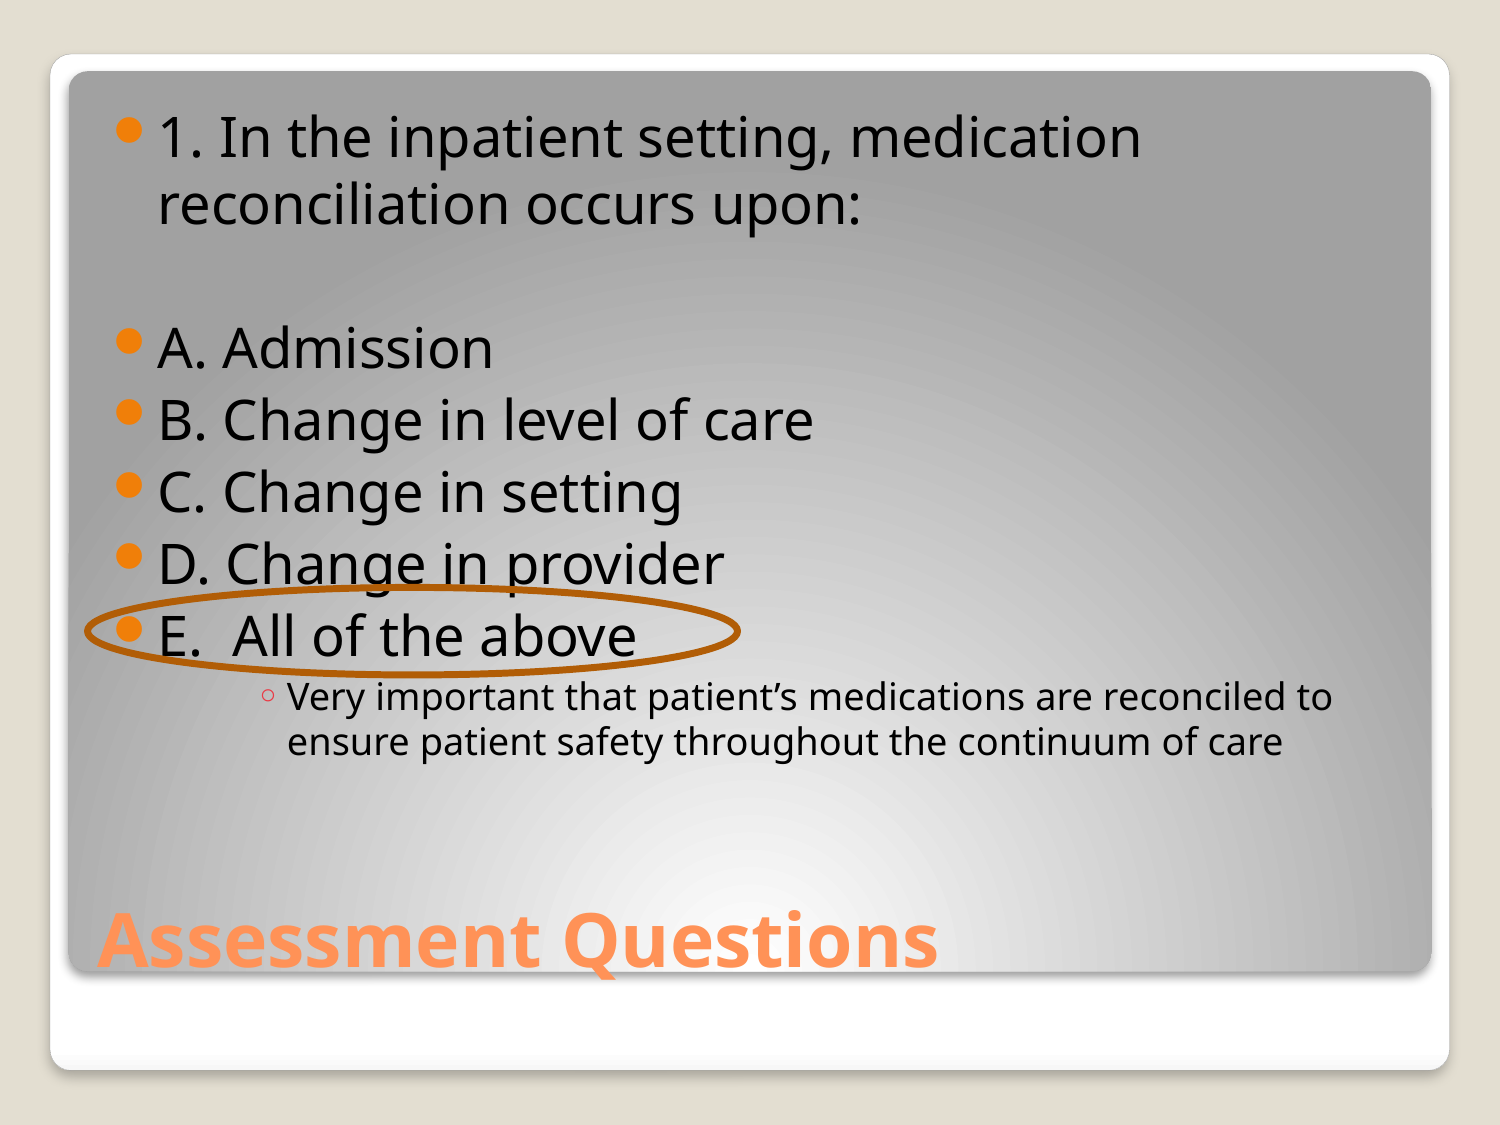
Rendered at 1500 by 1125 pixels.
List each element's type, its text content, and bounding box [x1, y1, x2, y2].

list 1. In the inpatient setting, medication reconciliation occurs upon: A. Admission B. Change in level of care C. Change in setting D. Change in provider E. All of the above Very important that patient’s medications are reconciled to ensure patient safety throughout the continuum of care [82, 86, 1425, 774]
text_box [84, 583, 741, 679]
title Assessment Questions [82, 817, 1425, 990]
